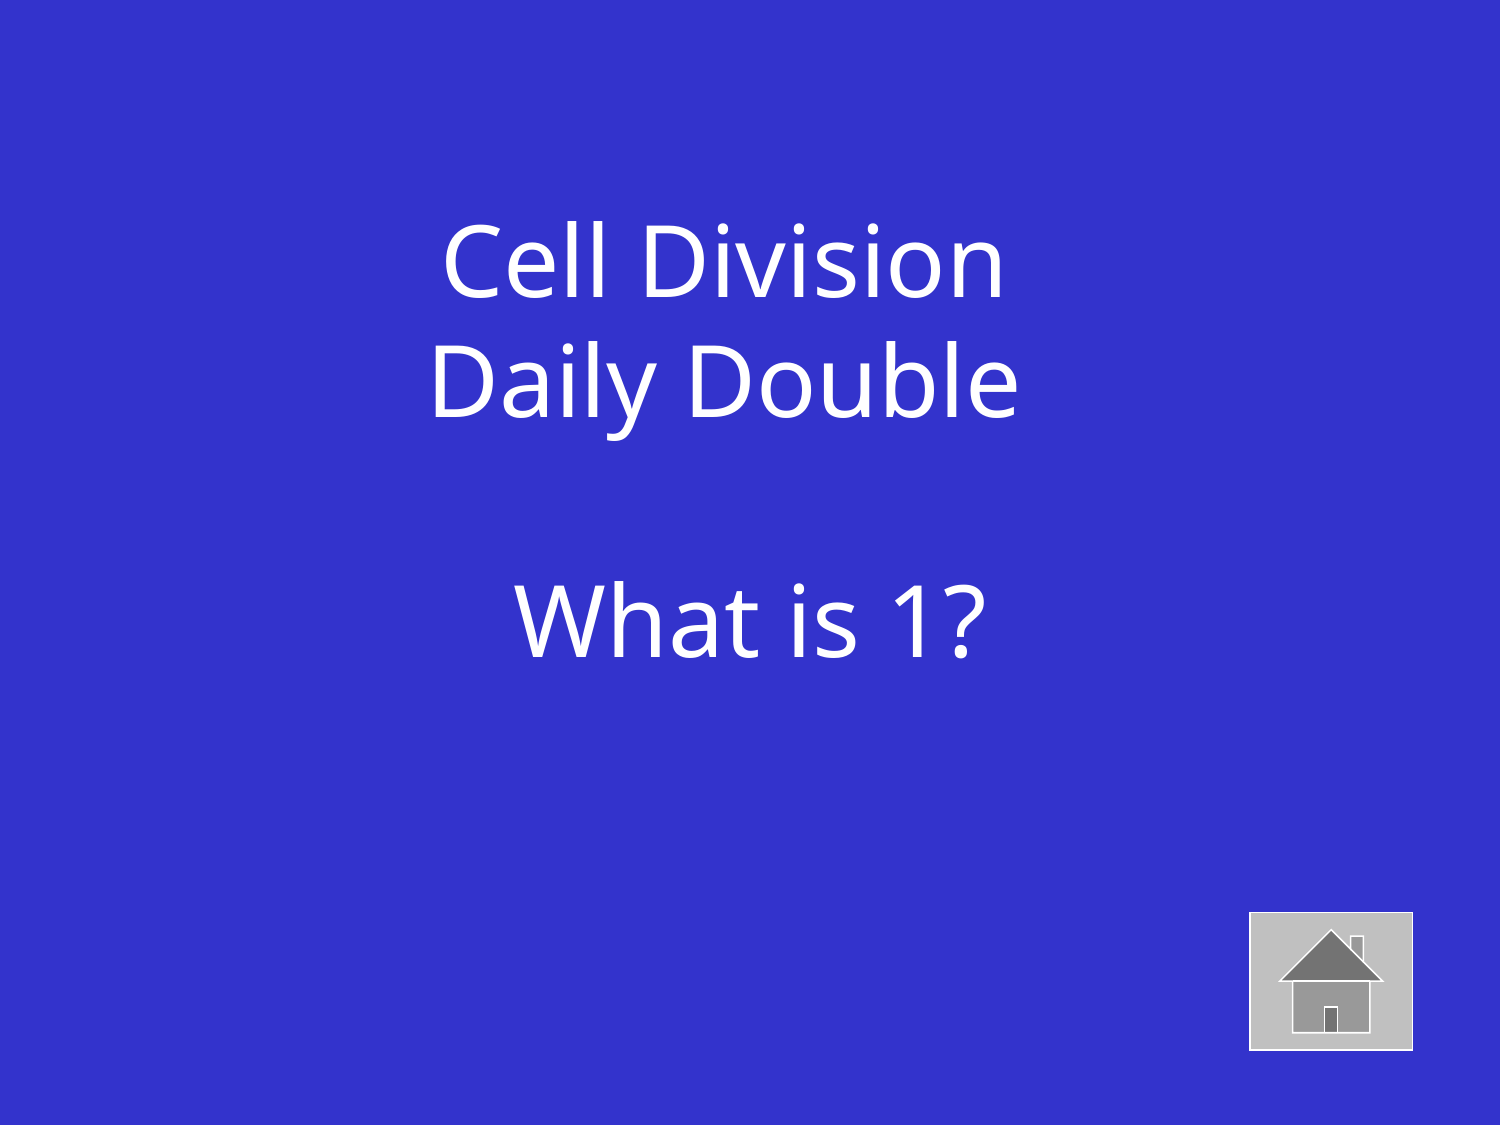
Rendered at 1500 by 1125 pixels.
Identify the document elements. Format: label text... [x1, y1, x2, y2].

text_box [1249, 912, 1413, 1050]
title Cell Division Daily Double What is 1? [99, 287, 1376, 588]
